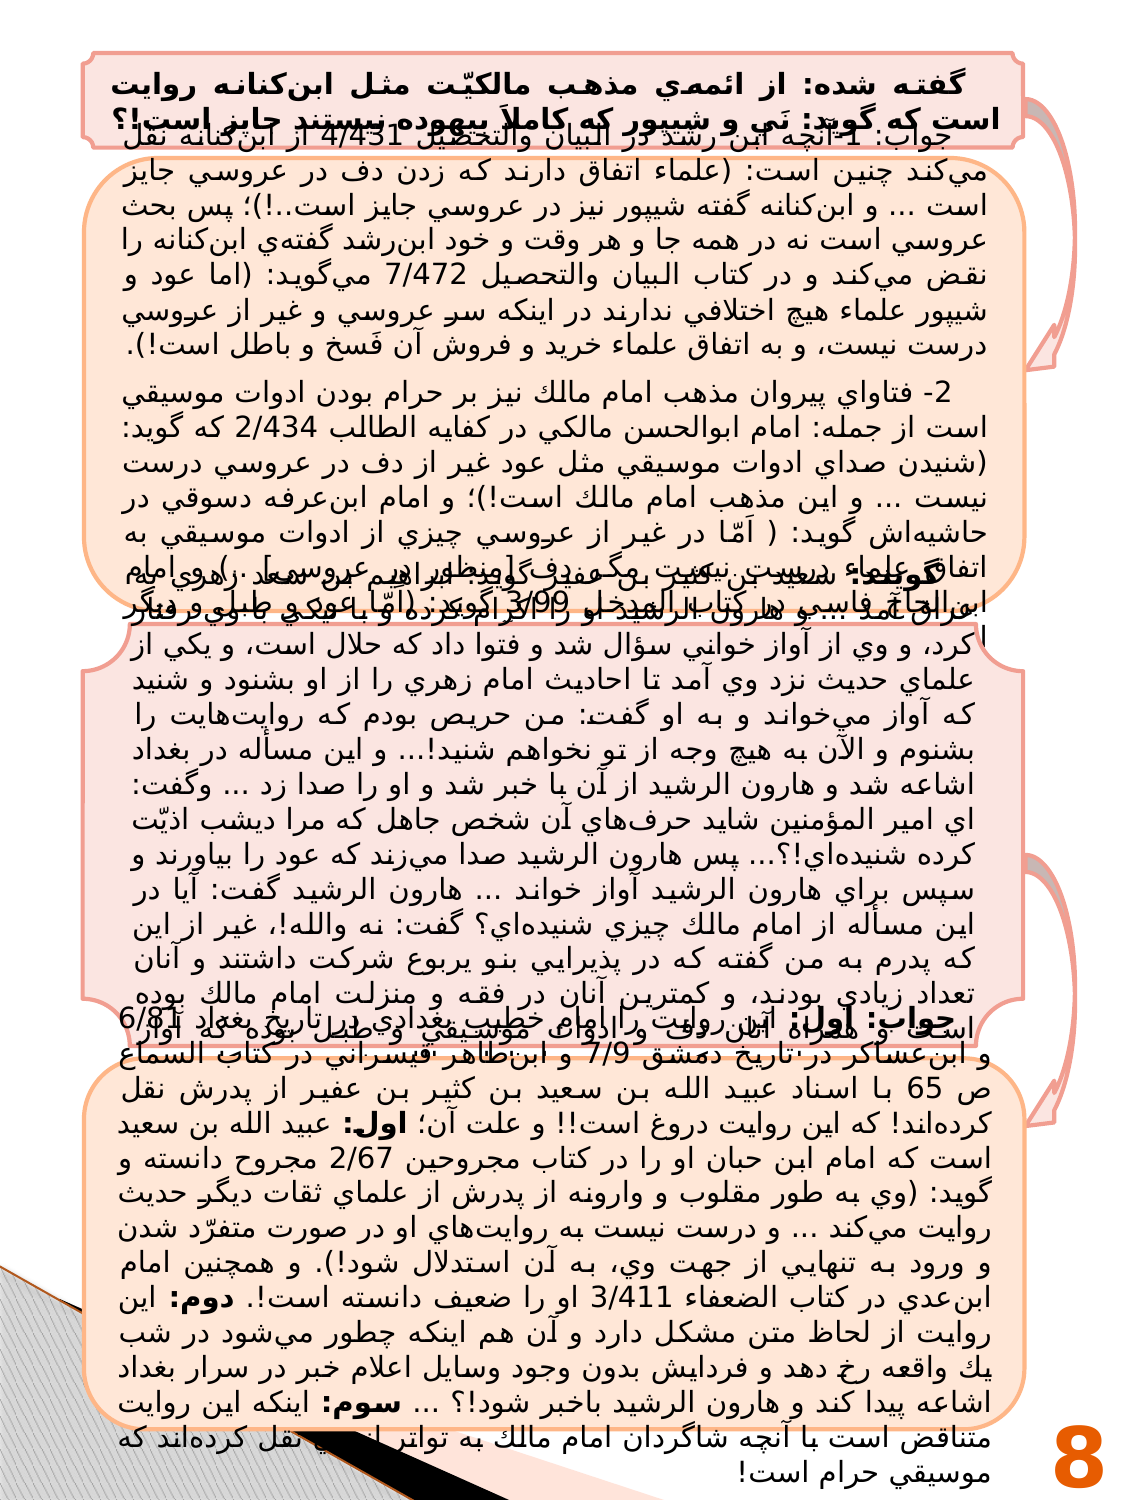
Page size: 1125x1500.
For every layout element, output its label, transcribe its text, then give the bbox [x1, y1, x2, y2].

text_box گويند: سعيد بن كثير بن عفير گويد: ابراهيم بن سعد زهري به عراق آمد ... و هارون الرشيد او را اكرام كرده و با نيكي با وي رفتار كرد، و وي از آواز خواني سؤال شد و فتوا داد كه حلال است، و يكي از علماي حديث نزد وي آمد تا احاديث امام زهري را از او بشنود و شنيد كه آواز مي‌خواند و به او گفت: من حريص بودم كه روايت‌هايت را بشنوم و الآن به هيچ وجه از تو نخواهم شنيد!... و اين مسأله در بغداد اشاعه شد و هارون الرشيد از آن با خبر شد و او را صدا زد ... وگفت: اي امير المؤمنين شايد حرف‌هاي آن شخص جاهل كه مرا ديشب اذيّت كرده شنيده‌اي!؟... پس هارون الرشيد صدا مي‌زند كه عود را بياورند و سپس براي هارون الرشيد آواز خواند ... هارون الرشيد گفت: آيا در اين مسأله از امام مالك چيزي شنيده‌اي؟ گفت: نه والله!، غير از اين كه پدرم به من گفته كه در پذيرايي بنو يربوع شركت داشتند و آنان تعداد زيادي بودند، و كمترين آنان در فقه و منزلت امام مالك بوده است و همراه آنان دف و ادوات موسيقي و طبل بوده كه آواز مي‌خواندند و بازي مي‌كردند، و همراه امام مالك دف مربع شكلي بوده كه براي آنها آواز مي‌خواند!!! [80, 621, 1026, 1049]
text_box گفته شده: از ائمه‌ي مذهب مالكيّت مثل ابن‌كنانه روايت است كه گويد: نَي و شيپور كه كاملاَ بيهوده نيستند جايز است!؟ [80, 50, 1026, 150]
text_box 82 [1020, 1396, 1125, 1500]
text_box [273, 1432, 399, 1500]
text_box جواب: 1-آنچه ابن رشد در البيان والتحصيل 4/431 از ابن‌كنانه نقل مي‌كند چنين است: (علماء اتفاق دارند كه زدن دف در عروسي جايز است ... و ابن‌كنانه گفته شيپور نيز در عروسي جايز است..!)؛ پس بحث عروسي است نه در همه جا و هر وقت و خود ابن‌رشد گفته‌ي ابن‌كنانه را نقض مي‌كند و در كتاب البيان والتحصيل 7/472 مي‌گويد: (اما عود و شيپور علماء هيچ اختلافي ندارند در اينكه سر عروسي و غير از عروسي درست نيست، و به اتفاق علماء خريد و فروش آن فَسخ و باطل است!). 2- فتاواي پيروان مذهب امام مالك نيز بر حرام بودن ادوات موسيقي است از جمله: امام ابوالحسن مالكي در كفايه الطالب 2/434 كه گويد: (شنيدن صداي ادوات موسيقي مثل عود غير از دف در عروسي درست نيست ... و اين مذهب امام مالك است!)؛ و امام ابن‌عرفه دسوقي در حاشيه‌اش گويد: ( اَمّا در غير از عروسي چيزي از ادوات موسيقي به اتفاق علماء درست نيست مگر دف [منظور در عروسي] ..) و امام ابن‌الحاج فاسي در كتاب المدخل 3/99 گويد: (اَمّا عود و طبل و ديگر ادوات موسيقي حرام است و شنونده‌ي آن فاسق است!) . [81, 155, 1027, 614]
text_box [3, 1276, 81, 1323]
text_box جواب: اول: اين روايت را امام خطيب بغدادي در تاريخ بغداد 6/81 و ابن‌عساكر در تاريخ دمشق 7/9 و ابن‌طاهر قيسراني در كتاب السماع ص 65 با اسناد عبيد الله بن سعيد بن كثير بن عفير از پدرش نقل كرده‌اند! كه اين روايت دروغ است!! و علت آن؛ اول: عبيد الله بن سعيد است كه امام ابن حبان او را در كتاب مجروحين 2/67 مجروح دانسته و گويد: (وي به طور مقلوب و وارونه از پدرش از علماي ثقات ديگر حديث روايت مي‌كند ... و درست نيست به روايت‌هاي او در صورت متفرّد شدن و ورود به تنهايي از جهت وي، به آن استدلال شود!). و همچنين امام ابن‌عدي در كتاب الضعفاء 3/411 او را ضعيف دانسته است!. دوم: اين روايت از لحاظ متن مشكل دارد و آن هم اينكه چطور مي‌شود در شب يك واقعه رخ دهد و فردايش بدون وجود وسايل اعلام خبر در سرار بغداد اشاعه پيدا كند و هارون الرشيد باخبر شود!؟ ... سوم: اينكه اين روايت متناقض است با آنچه شاگردان امام مالك به تواتر از وي نقل كرده‌اند كه موسيقي حرام است! [81, 1056, 1027, 1432]
text_box [1023, 852, 1078, 1128]
text_box [1023, 96, 1078, 373]
